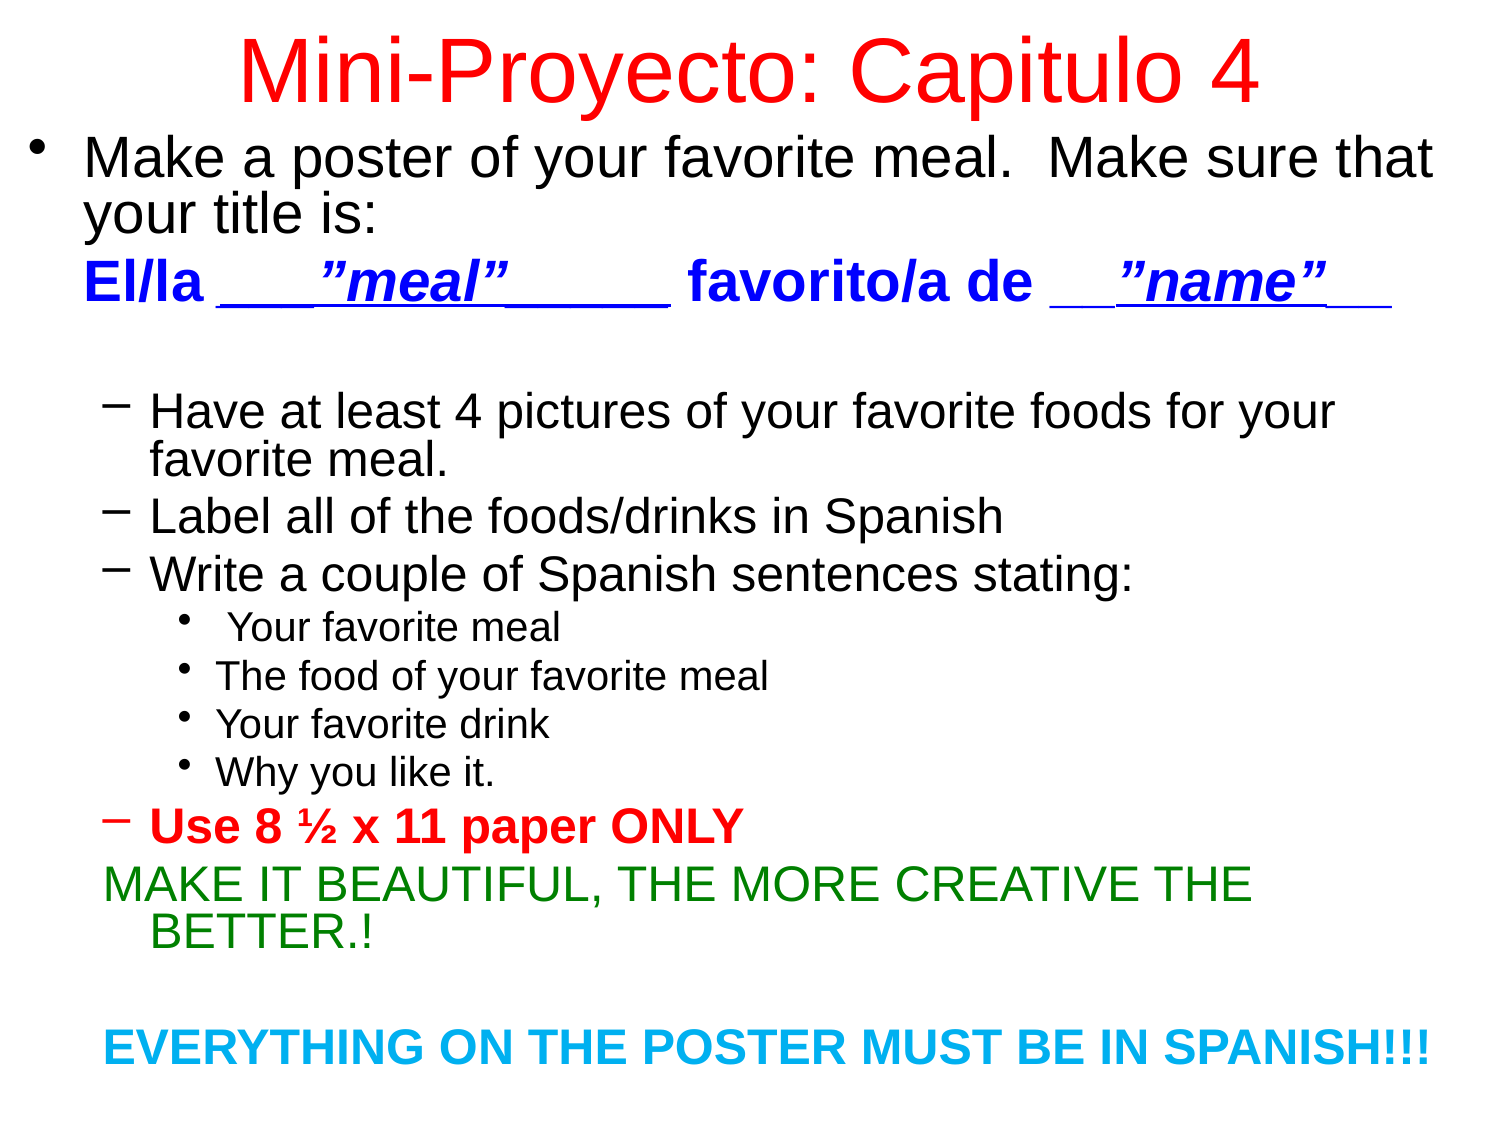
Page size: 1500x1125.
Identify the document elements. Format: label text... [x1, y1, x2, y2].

title Mini-Proyecto: Capitulo 4 [75, 0, 1425, 125]
list Make a poster of your favorite meal. Make sure that your title is: El/la ___”meal”_____ favorito/a de __”name”__ Have at least 4 pictures of your favorite foods for your favorite meal. Label all of the foods/drinks in Spanish Write a couple of Spanish sentences stating: Your favorite meal The food of your favorite meal Your favorite drink Why you like it. Use 8 ½ x 11 paper ONLY MAKE IT BEAUTIFUL, THE MORE CREATIVE THE BETTER.! EVERYTHING ON THE POSTER MUST BE IN SPANISH!!! [12, 125, 1500, 1100]
